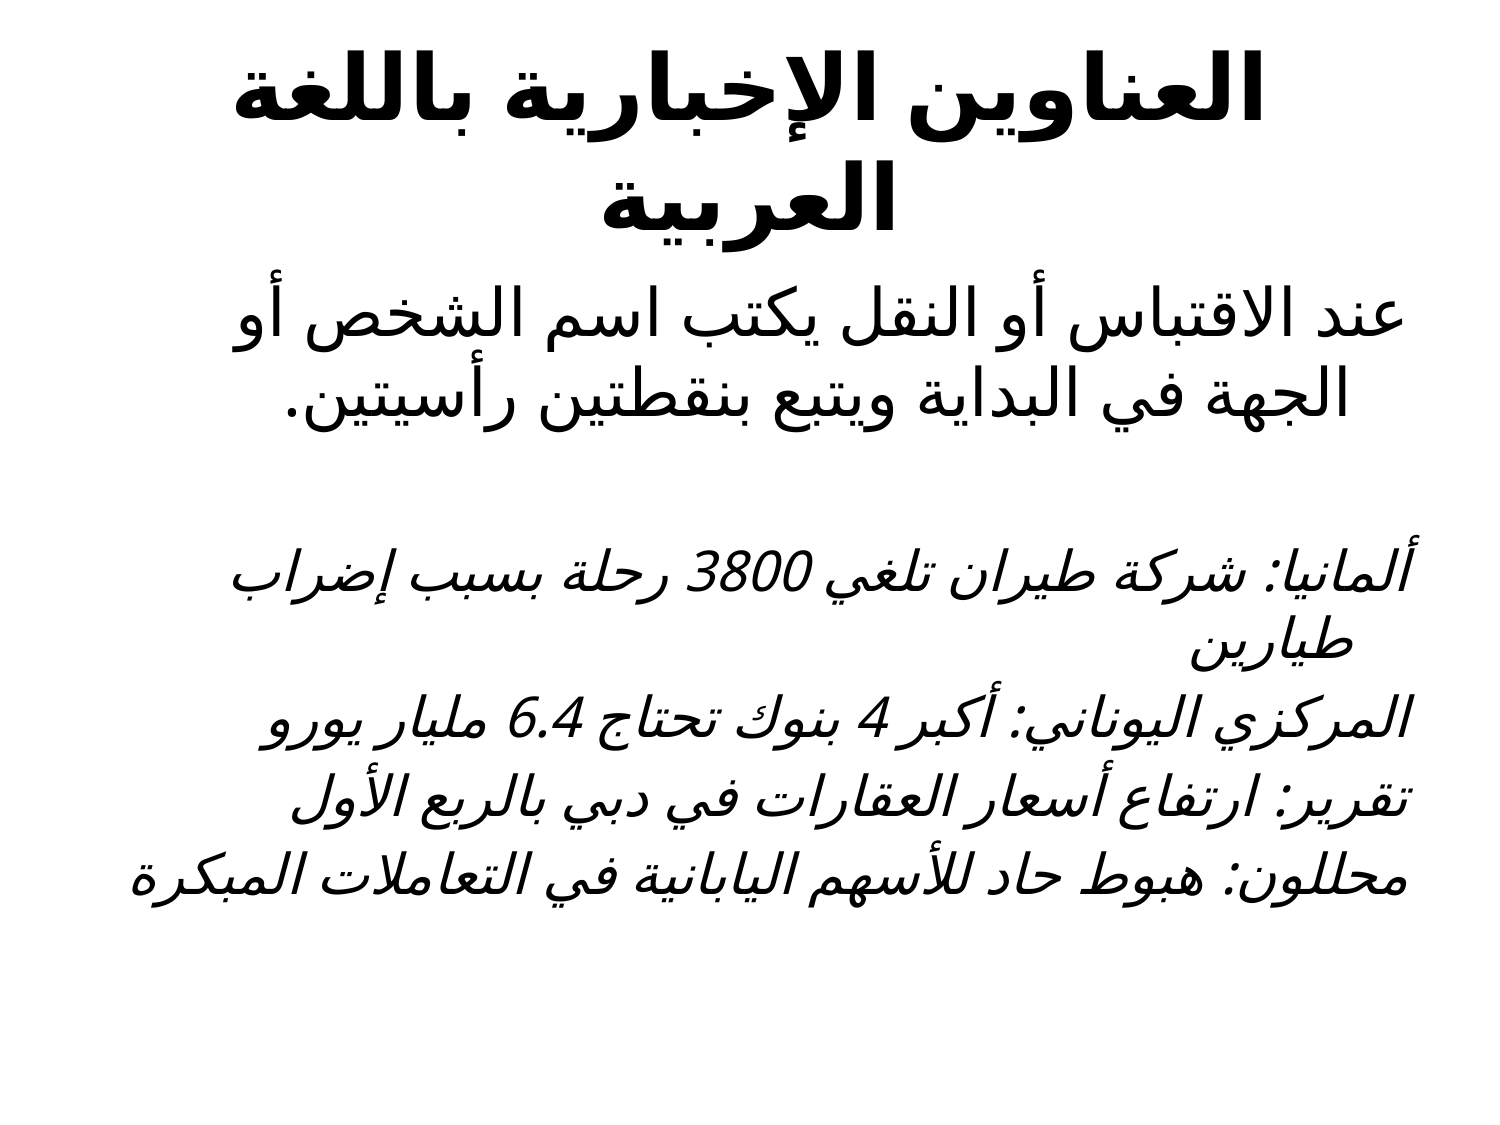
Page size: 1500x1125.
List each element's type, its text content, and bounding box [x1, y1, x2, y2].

title العناوين الإخبارية باللغة العربية [75, 45, 1425, 233]
list عند الاقتباس أو النقل يكتب اسم الشخص أو الجهة في البداية ويتبع بنقطتين رأسيتين. ألمانيا: شركة طيران تلغي 3800 رحلة بسبب إضراب طيارين المركزي اليوناني: أكبر 4 بنوك تحتاج 6.4 مليار يورو تقرير: ارتفاع أسعار العقارات في دبي بالربع الأول محللون: هبوط حاد للأسهم اليابانية في التعاملات المبكرة [75, 262, 1425, 1005]
